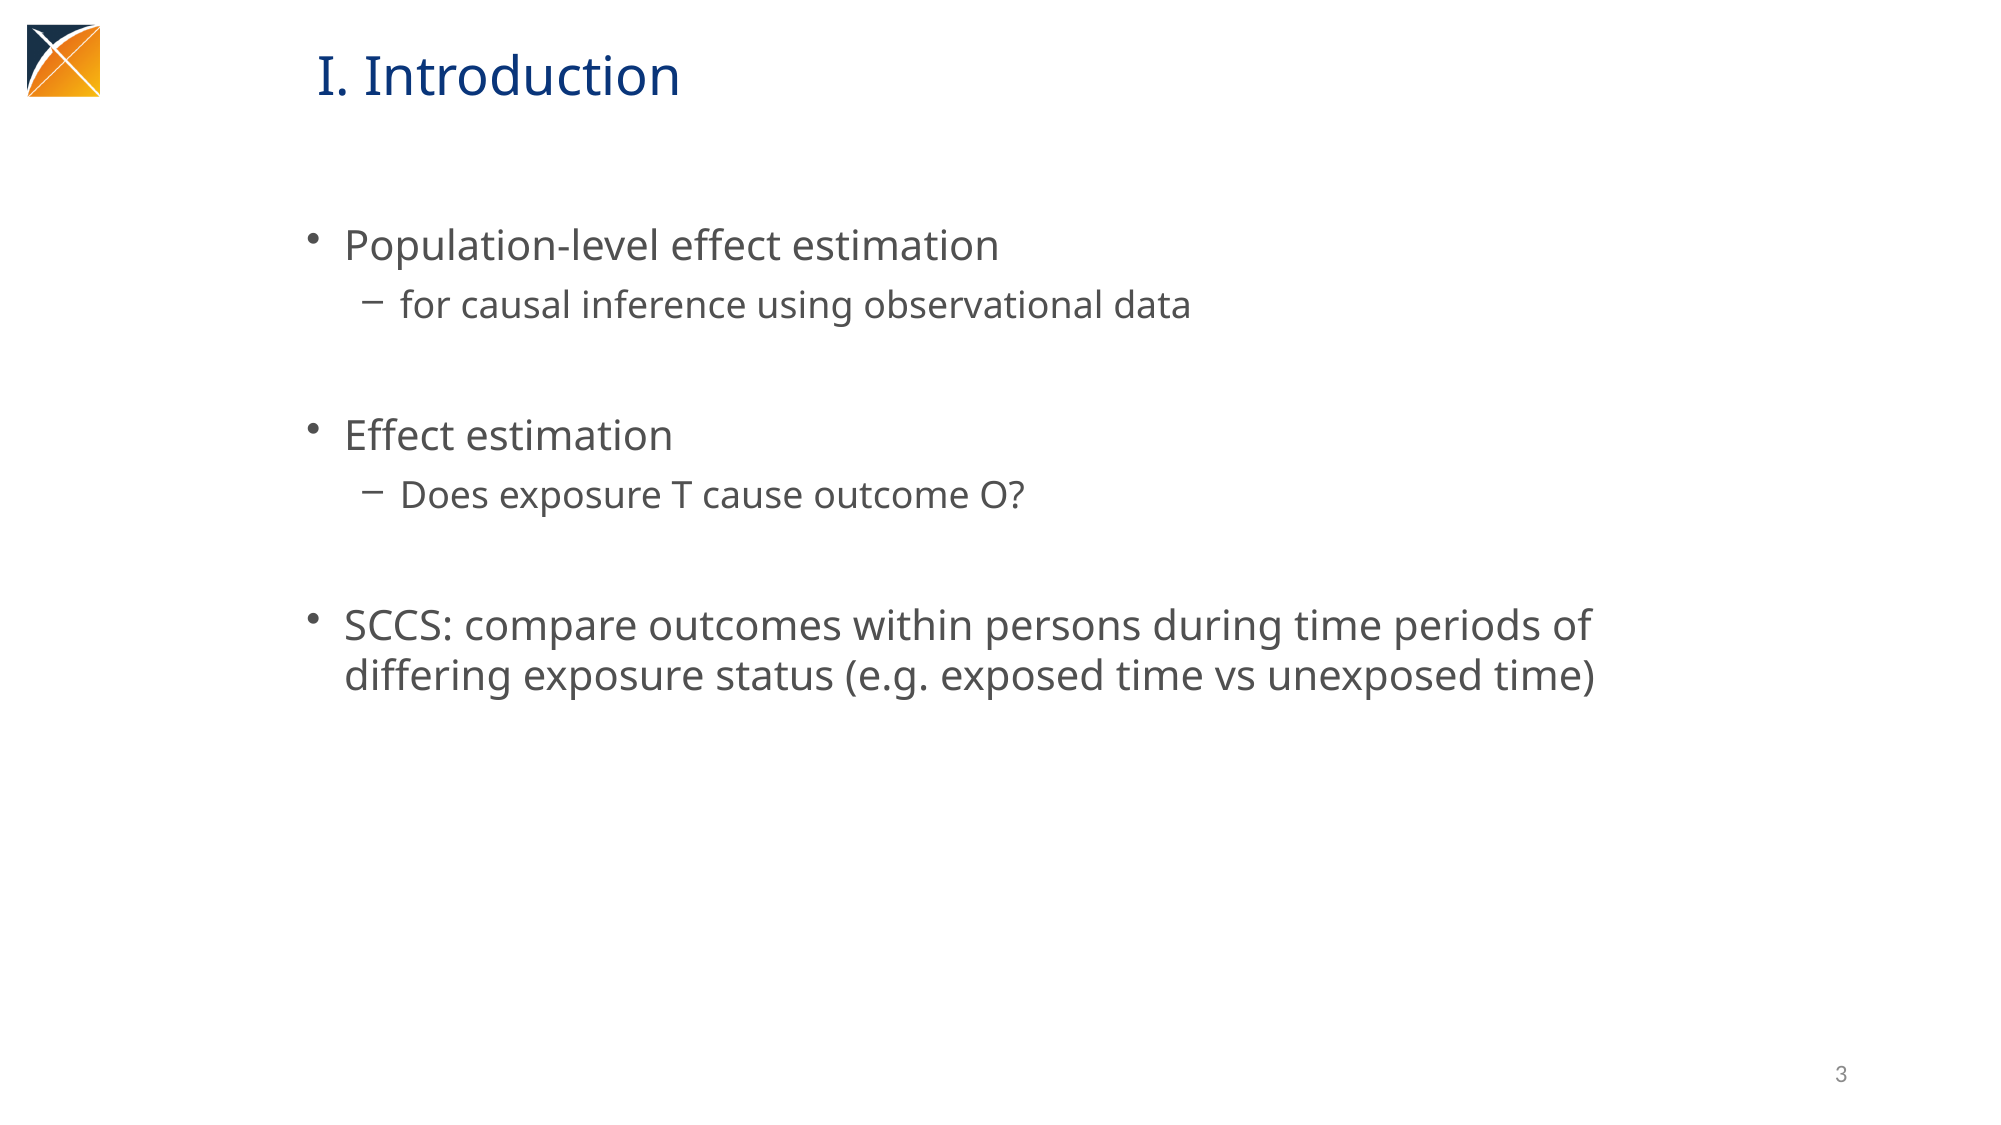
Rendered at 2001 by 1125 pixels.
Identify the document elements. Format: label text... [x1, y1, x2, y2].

picture [27, 24, 100, 97]
slide_number 3 [1412, 1042, 1863, 1103]
text_box Population-level effect estimation for causal inference using observational data Effect estimation Does exposure T cause outcome O? SCCS: compare outcomes within persons during time periods of differing exposure status (e.g. exposed time vs unexposed time) [306, 143, 1672, 892]
text_box I. Introduction [317, 41, 1683, 177]
